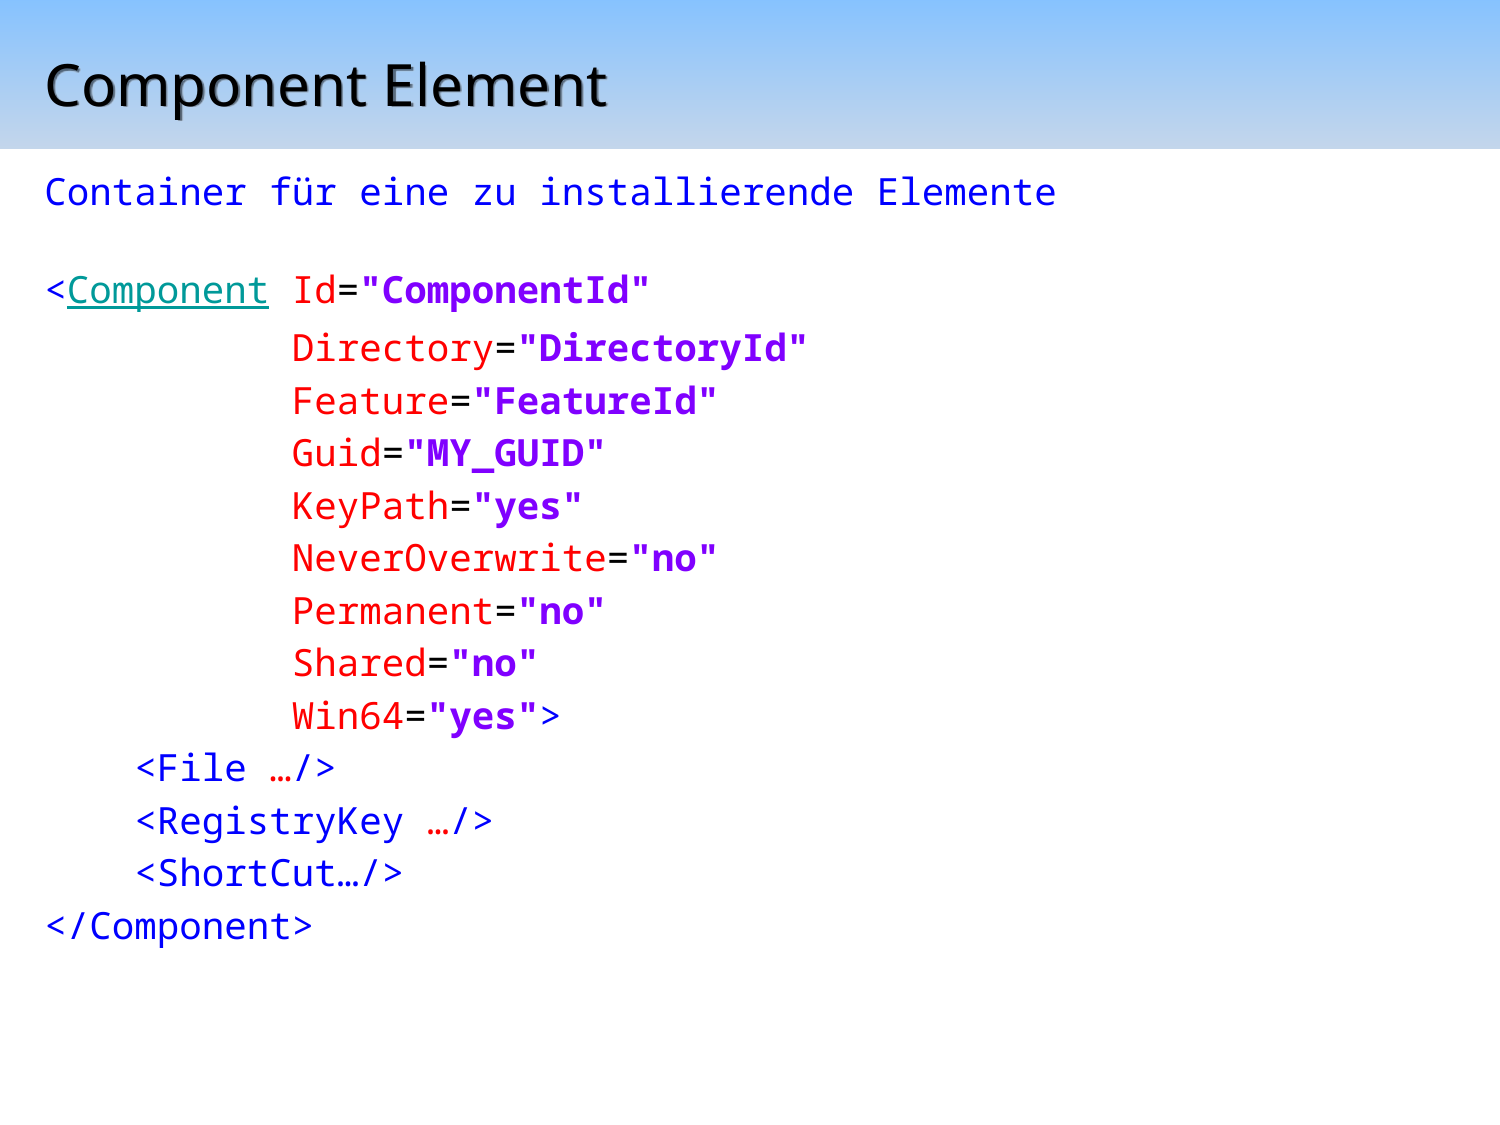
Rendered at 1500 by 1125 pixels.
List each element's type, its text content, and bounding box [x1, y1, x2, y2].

list Container für eine zu installierende Elemente <Component Id="ComponentId" Directory="DirectoryId" Feature="FeatureId" Guid="MY_GUID" KeyPath="yes" NeverOverwrite="no" Permanent="no" Shared="no" Win64="yes"> <File …/> <RegistryKey …/> <ShortCut…/> </Component> [29, 160, 1471, 1125]
title Component Element [29, 29, 1471, 138]
